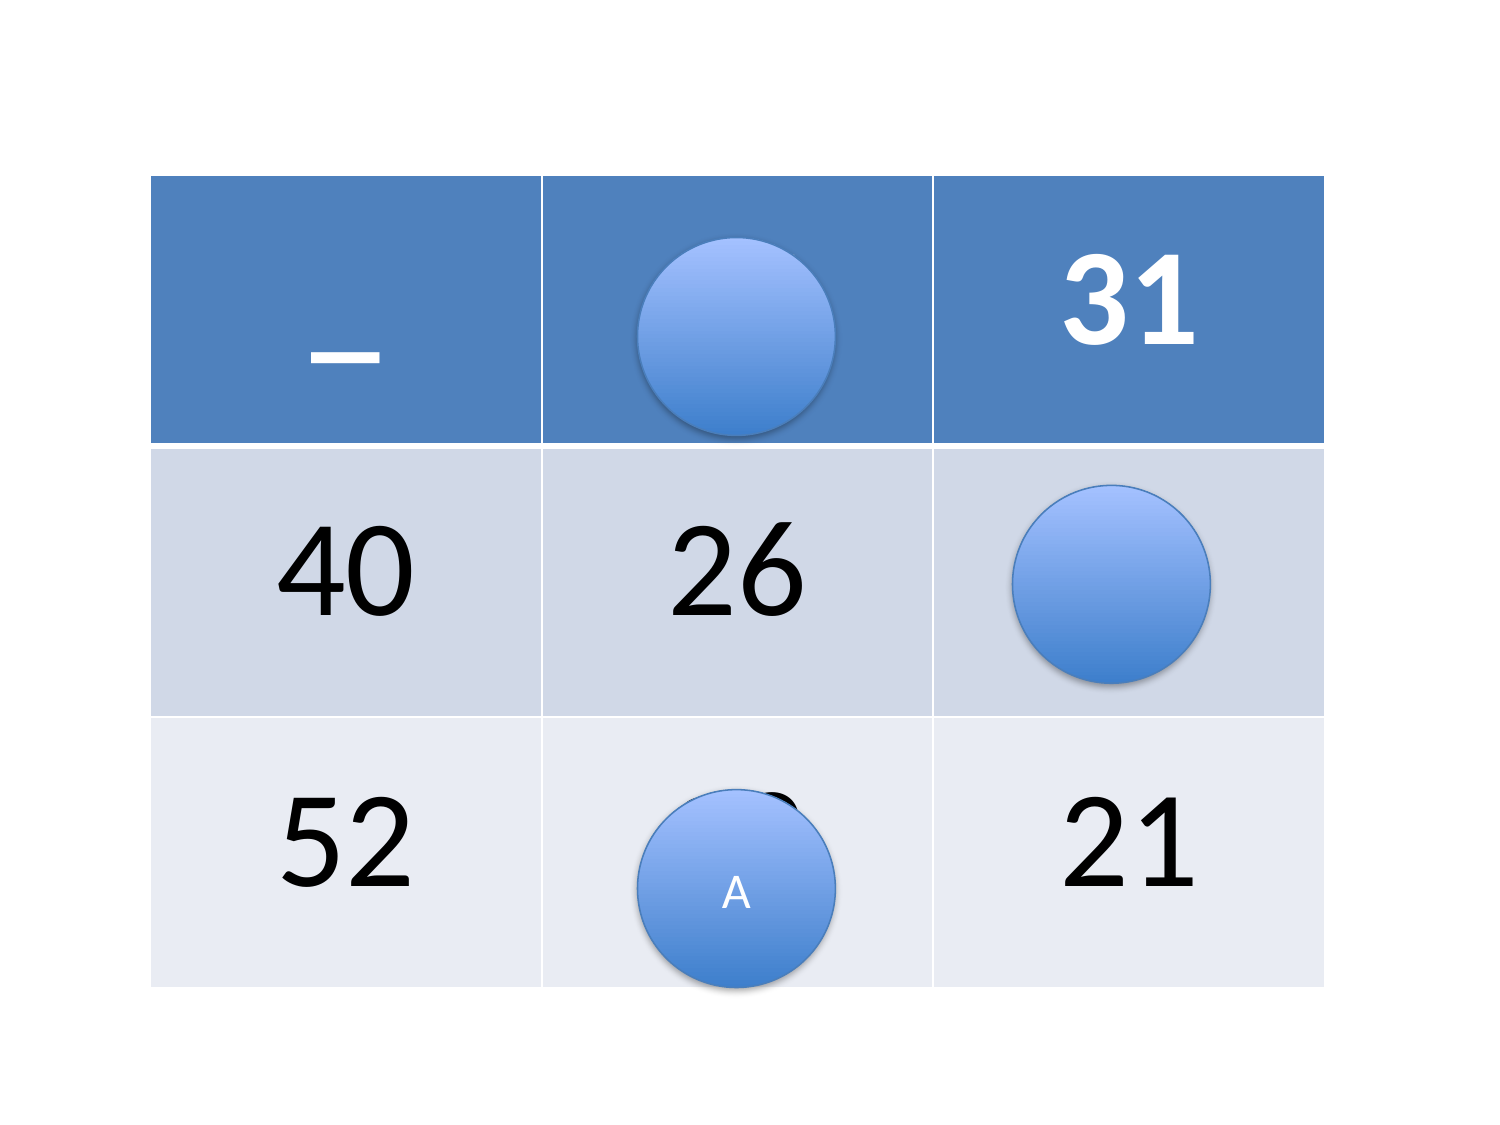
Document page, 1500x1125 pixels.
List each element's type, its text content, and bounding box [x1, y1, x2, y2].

table_cell 40 [151, 449, 541, 716]
text_box A [636, 788, 837, 989]
table_cell 9 [934, 449, 1324, 716]
table_cell 38 [543, 718, 932, 987]
table_header _ [151, 176, 541, 443]
text_box [1011, 484, 1212, 685]
table_header 31 [934, 176, 1324, 443]
table_cell 21 [934, 718, 1324, 987]
table_cell 26 [543, 449, 932, 716]
table_cell 52 [151, 718, 541, 987]
text_box [636, 236, 837, 437]
table_header 14 [543, 176, 932, 443]
